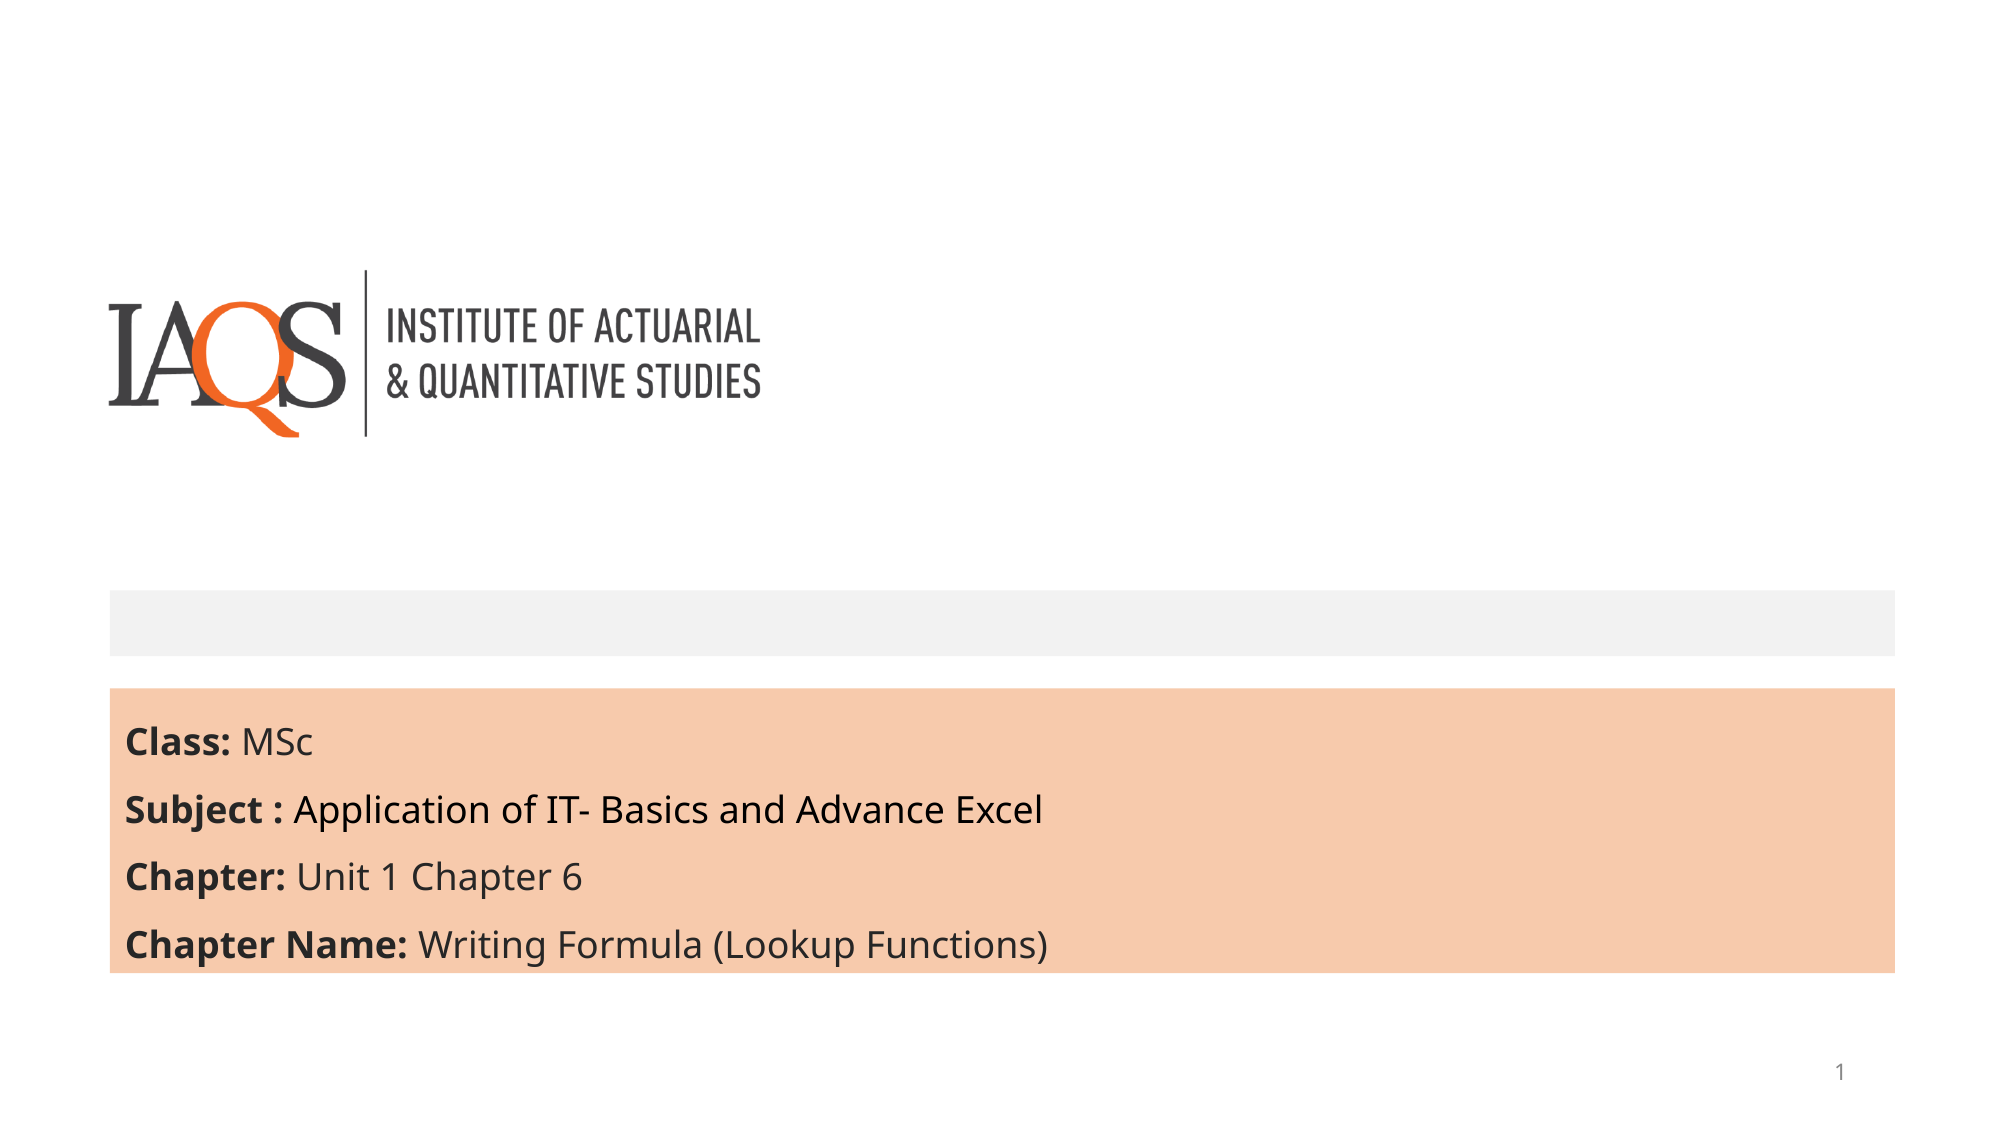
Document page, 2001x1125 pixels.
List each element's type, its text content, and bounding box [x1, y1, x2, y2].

picture [67, 261, 801, 447]
slide_number ‹#› [1412, 1042, 1863, 1103]
text_box [109, 590, 1895, 657]
text_box Class: MSc Subject : Application of IT- Basics and Advance Excel Chapter: Unit 1 Chapter 6 Chapter Name: Writing Formula (Lookup Functions) [109, 688, 1895, 974]
